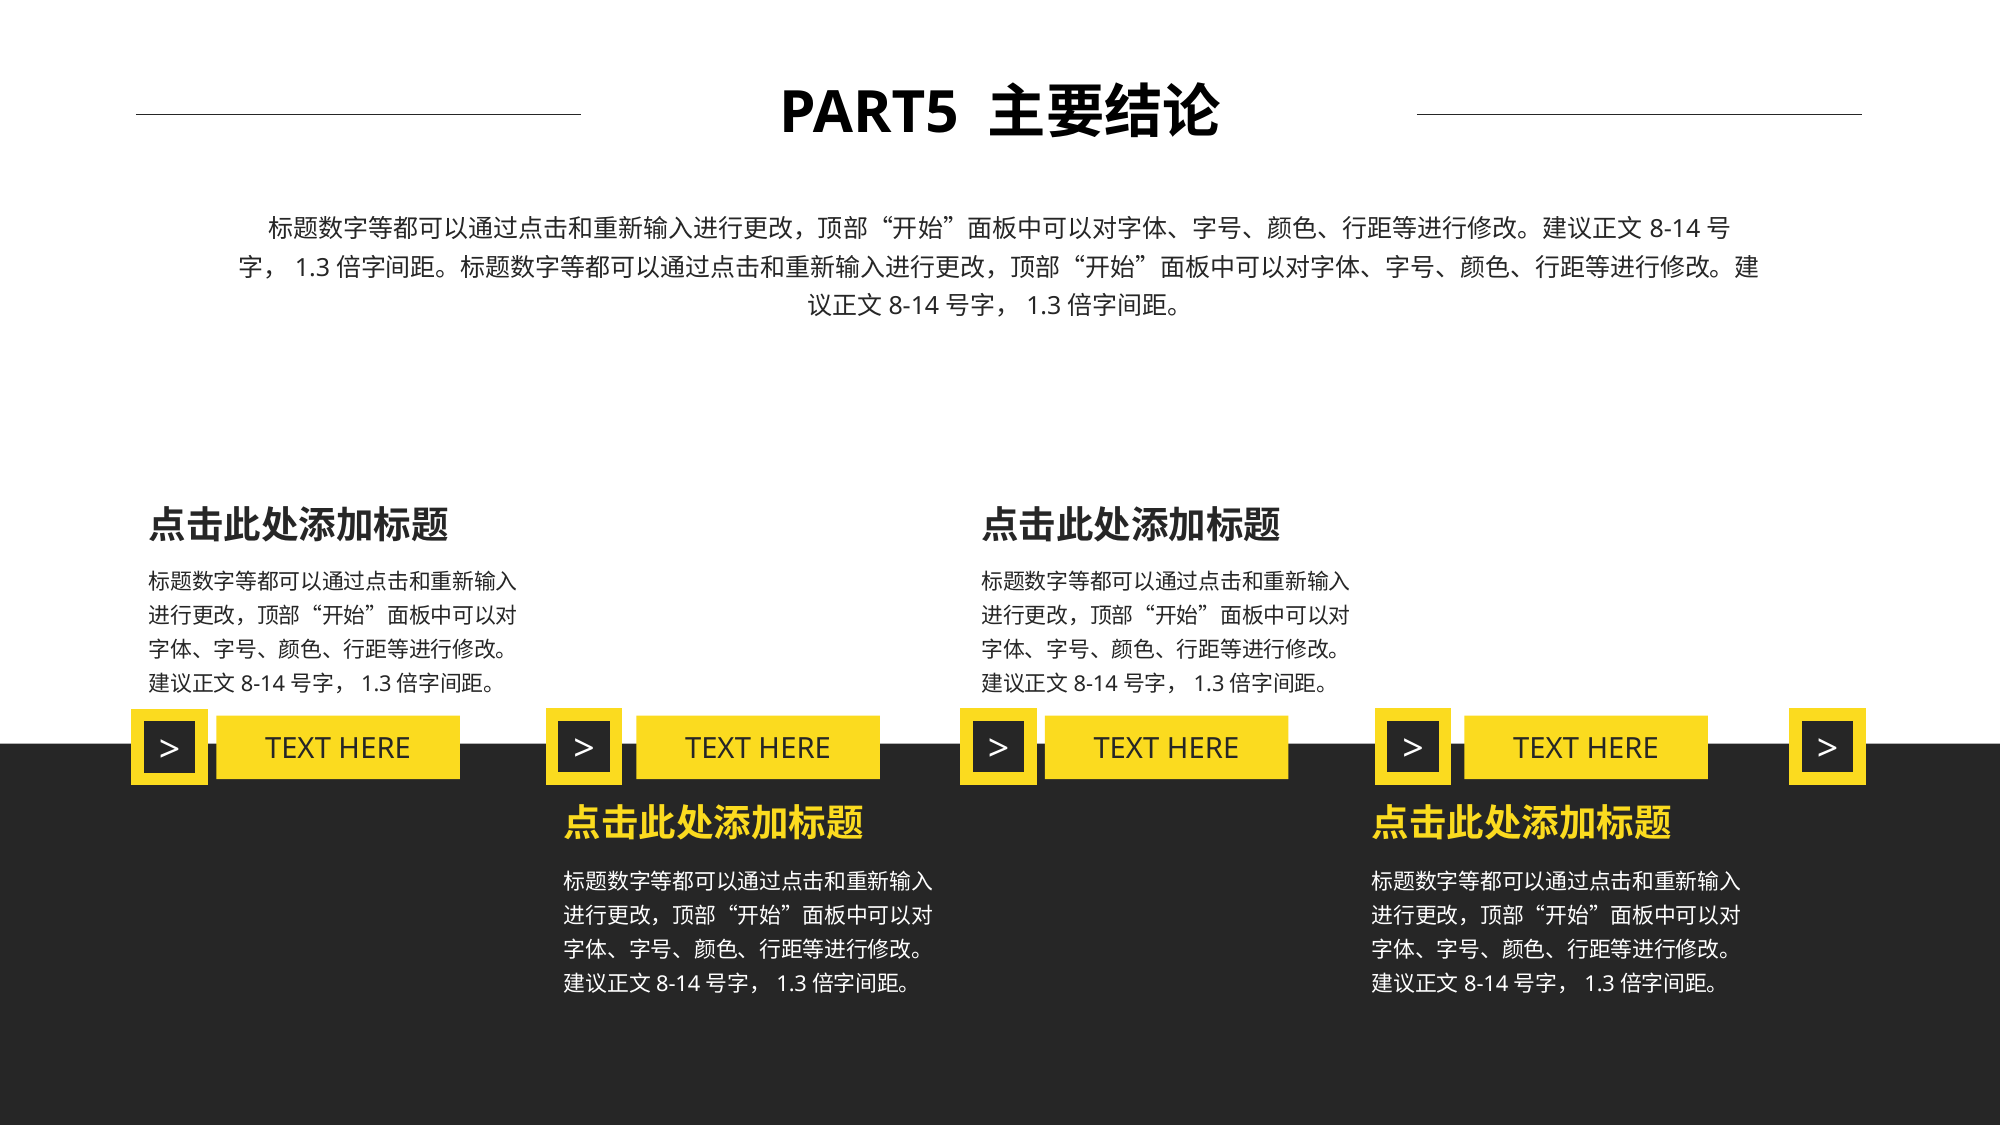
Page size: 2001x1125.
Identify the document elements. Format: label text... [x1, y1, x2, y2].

text_box TEXT HERE [636, 715, 880, 780]
text_box > [552, 714, 616, 779]
text_box TEXT HERE [1464, 715, 1708, 780]
text_box 标题数字等都可以通过点击和重新输入进行更改，顶部“开始”面板中可以对字体、字号、颜色、行距等进行修改。建议正文8-14号字，1.3倍字间距。 [133, 551, 552, 703]
text_box 点击此处添加标题 [1357, 791, 1860, 852]
text_box 标题数字等都可以通过点击和重新输入进行更改，顶部“开始”面板中可以对字体、字号、颜色、行距等进行修改。建议正文8-14号字，1.3倍字间距。 [549, 852, 968, 1004]
text_box 标题数字等都可以通过点击和重新输入进行更改，顶部“开始”面板中可以对字体、字号、颜色、行距等进行修改。建议正文8-14号字，1.3倍字间距。 [966, 551, 1385, 703]
text_box TEXT HERE [216, 715, 460, 780]
text_box 标题数字等都可以通过点击和重新输入进行更改，顶部“开始”面板中可以对字体、字号、颜色、行距等进行修改。建议正文8-14号字，1.3倍字间距。标题数字等都可以通过点击和重新输入进行更改，顶部“开始”面板中可以对字体、字号、颜色、行距等进行修改。建议正文8-14号字，1.3倍字间距。 [216, 195, 1784, 328]
text_box 标题数字等都可以通过点击和重新输入进行更改，顶部“开始”面板中可以对字体、字号、颜色、行距等进行修改。建议正文8-14号字，1.3倍字间距。 [1357, 852, 1776, 1004]
text_box 点击此处添加标题 [549, 791, 1052, 852]
list PART5 主要结论 [629, 43, 1371, 185]
text_box 点击此处添加标题 [133, 493, 637, 554]
text_box > [1795, 714, 1860, 779]
text_box > [137, 715, 202, 780]
text_box TEXT HERE [1044, 715, 1289, 780]
text_box 点击此处添加标题 [966, 493, 1366, 551]
text_box > [966, 714, 1031, 779]
text_box > [1381, 714, 1446, 779]
